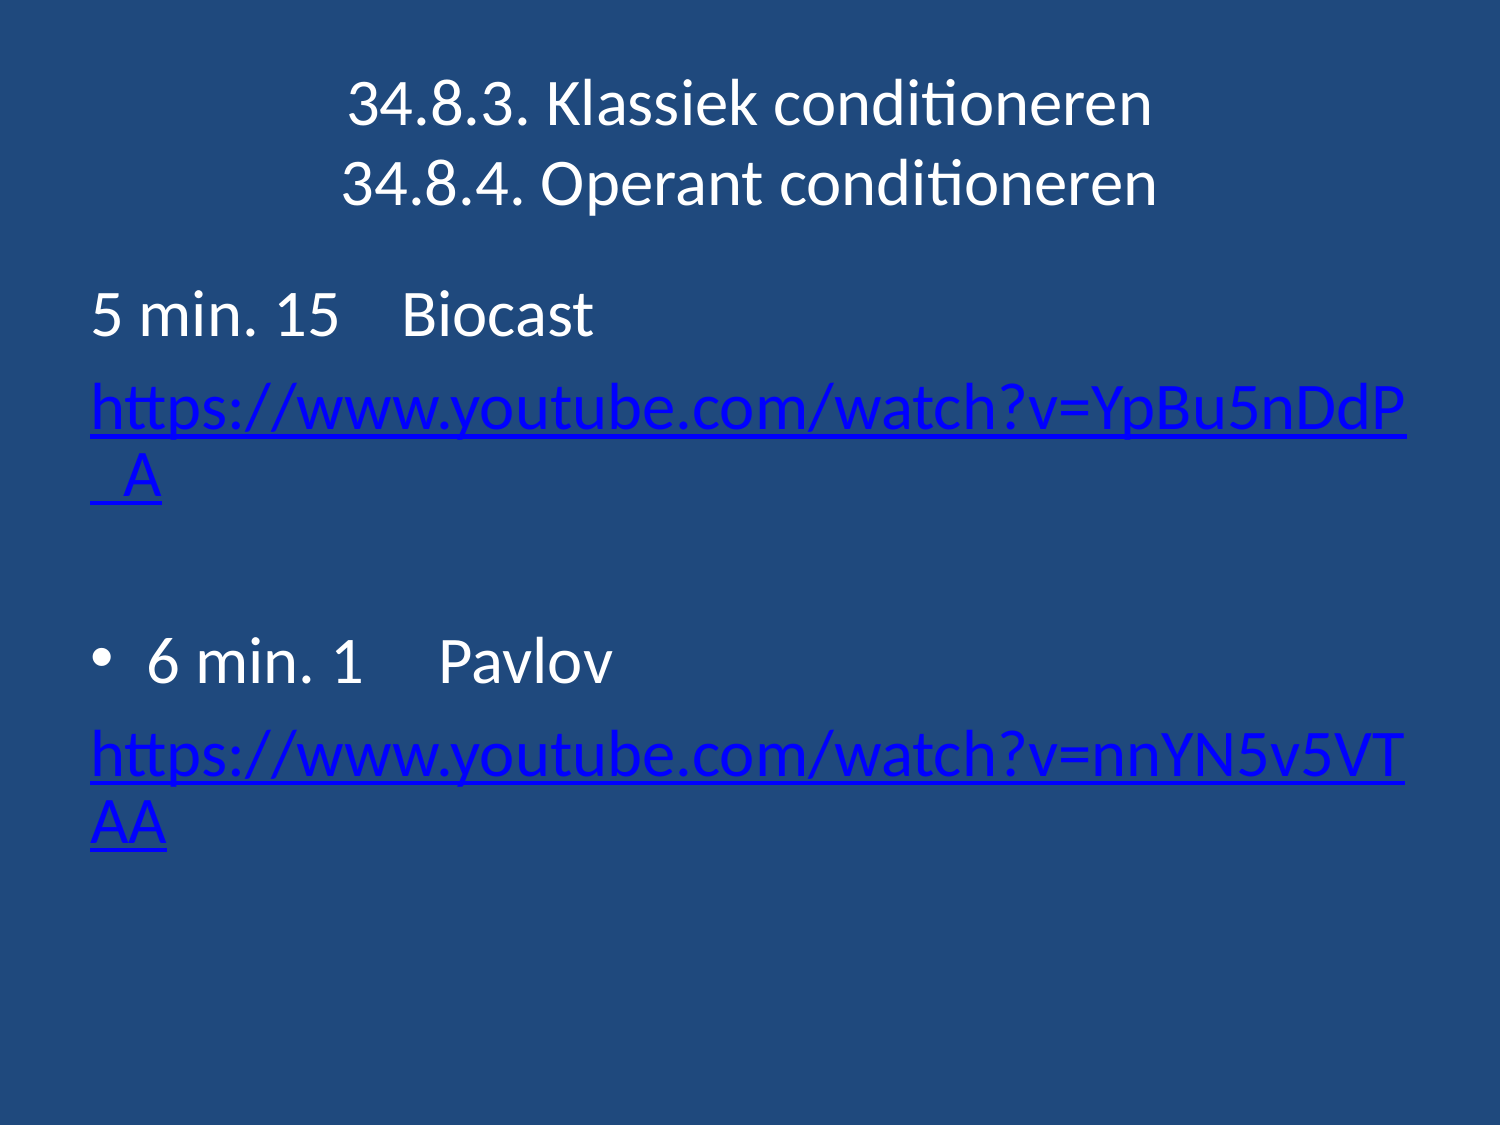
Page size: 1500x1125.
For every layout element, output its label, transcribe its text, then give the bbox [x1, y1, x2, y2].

title 34.8.3. Klassiek conditioneren 34.8.4. Operant conditioneren [75, 45, 1425, 233]
list 5 min. 15 Biocast https://www.youtube.com/watch?v=YpBu5nDdP_A 6 min. 1 Pavlov https://www.youtube.com/watch?v=nnYN5v5VTAA [75, 262, 1425, 1005]
